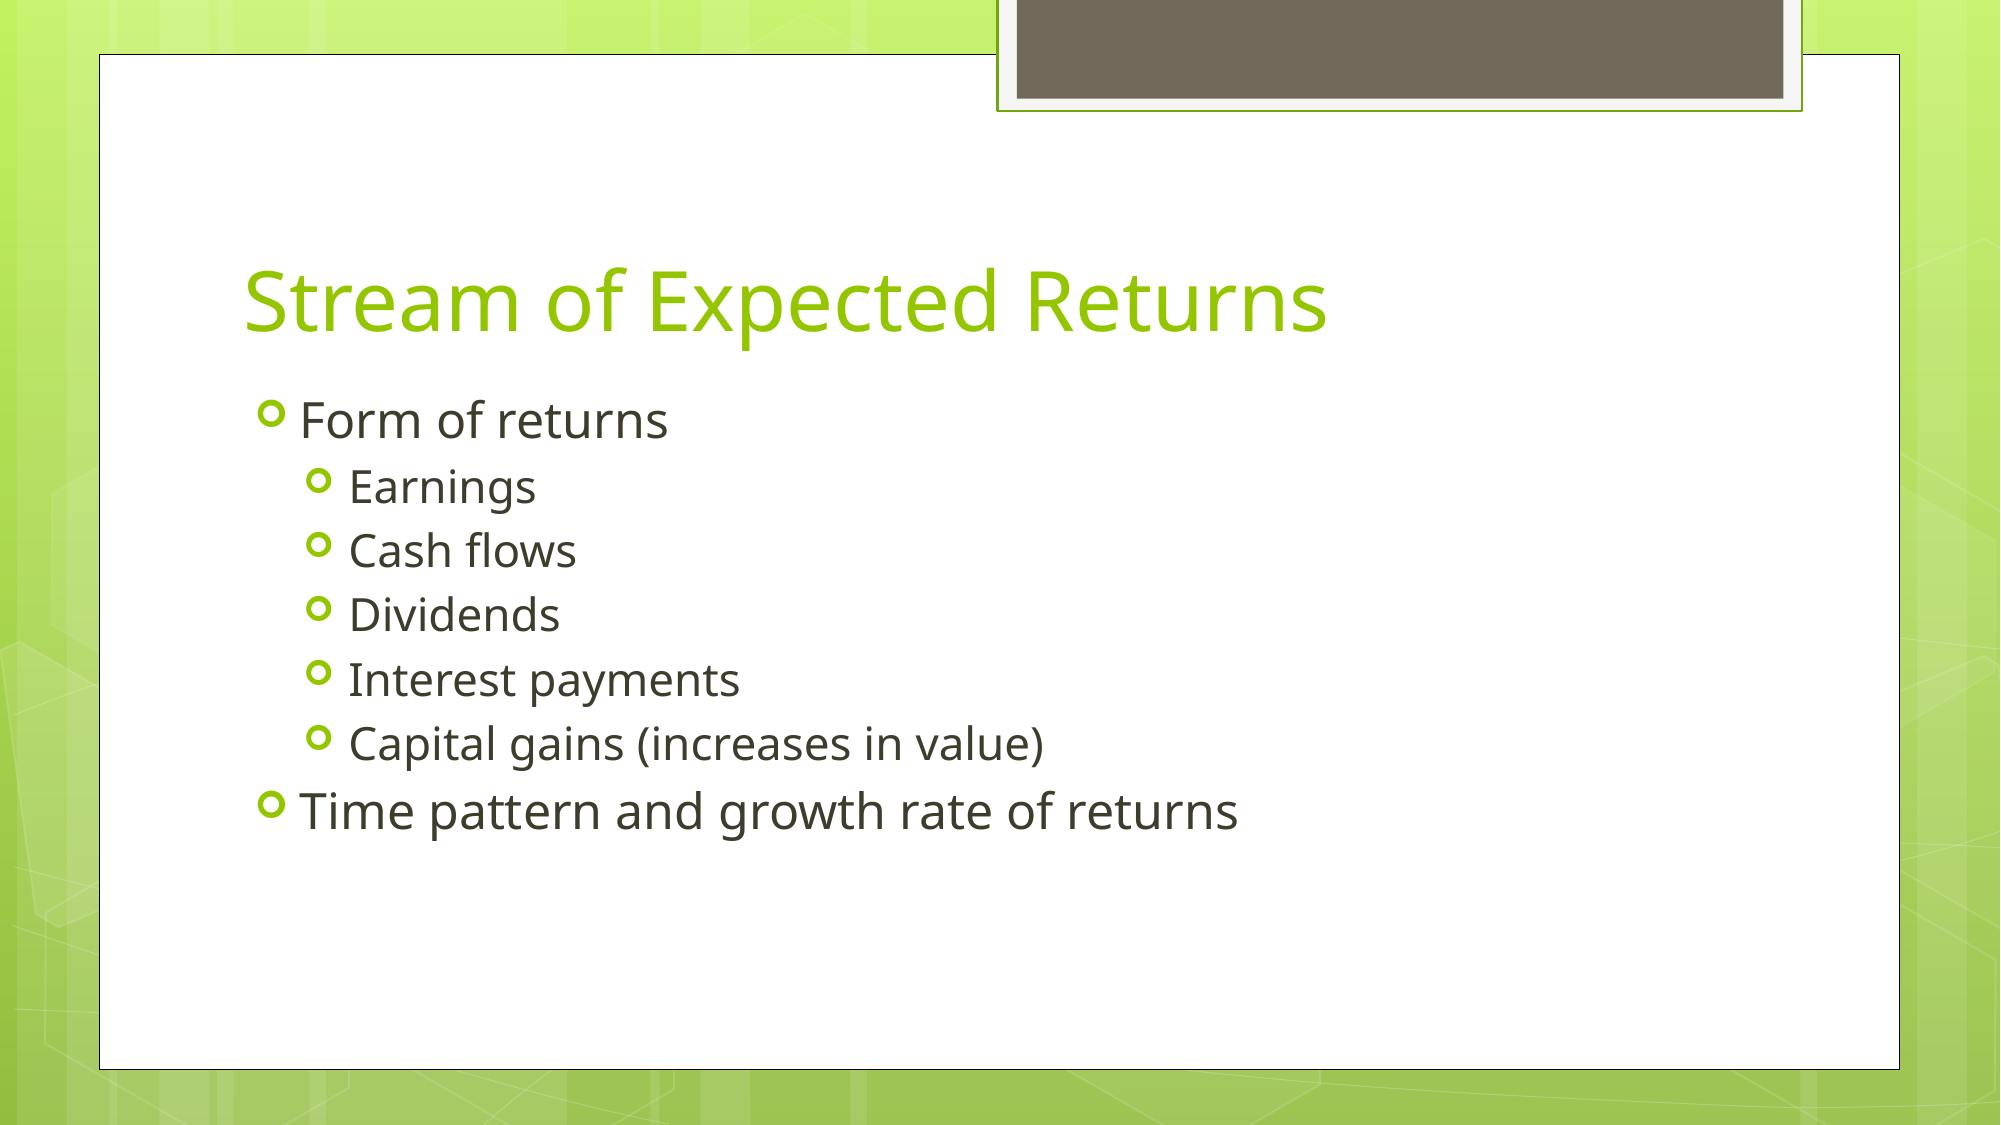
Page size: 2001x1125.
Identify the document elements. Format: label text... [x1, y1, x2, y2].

list Form of returns Earnings Cash flows Dividends Interest payments Capital gains (increases in value) Time pattern and growth rate of returns [228, 381, 1711, 957]
title Stream of Expected Returns [228, 168, 1765, 357]
